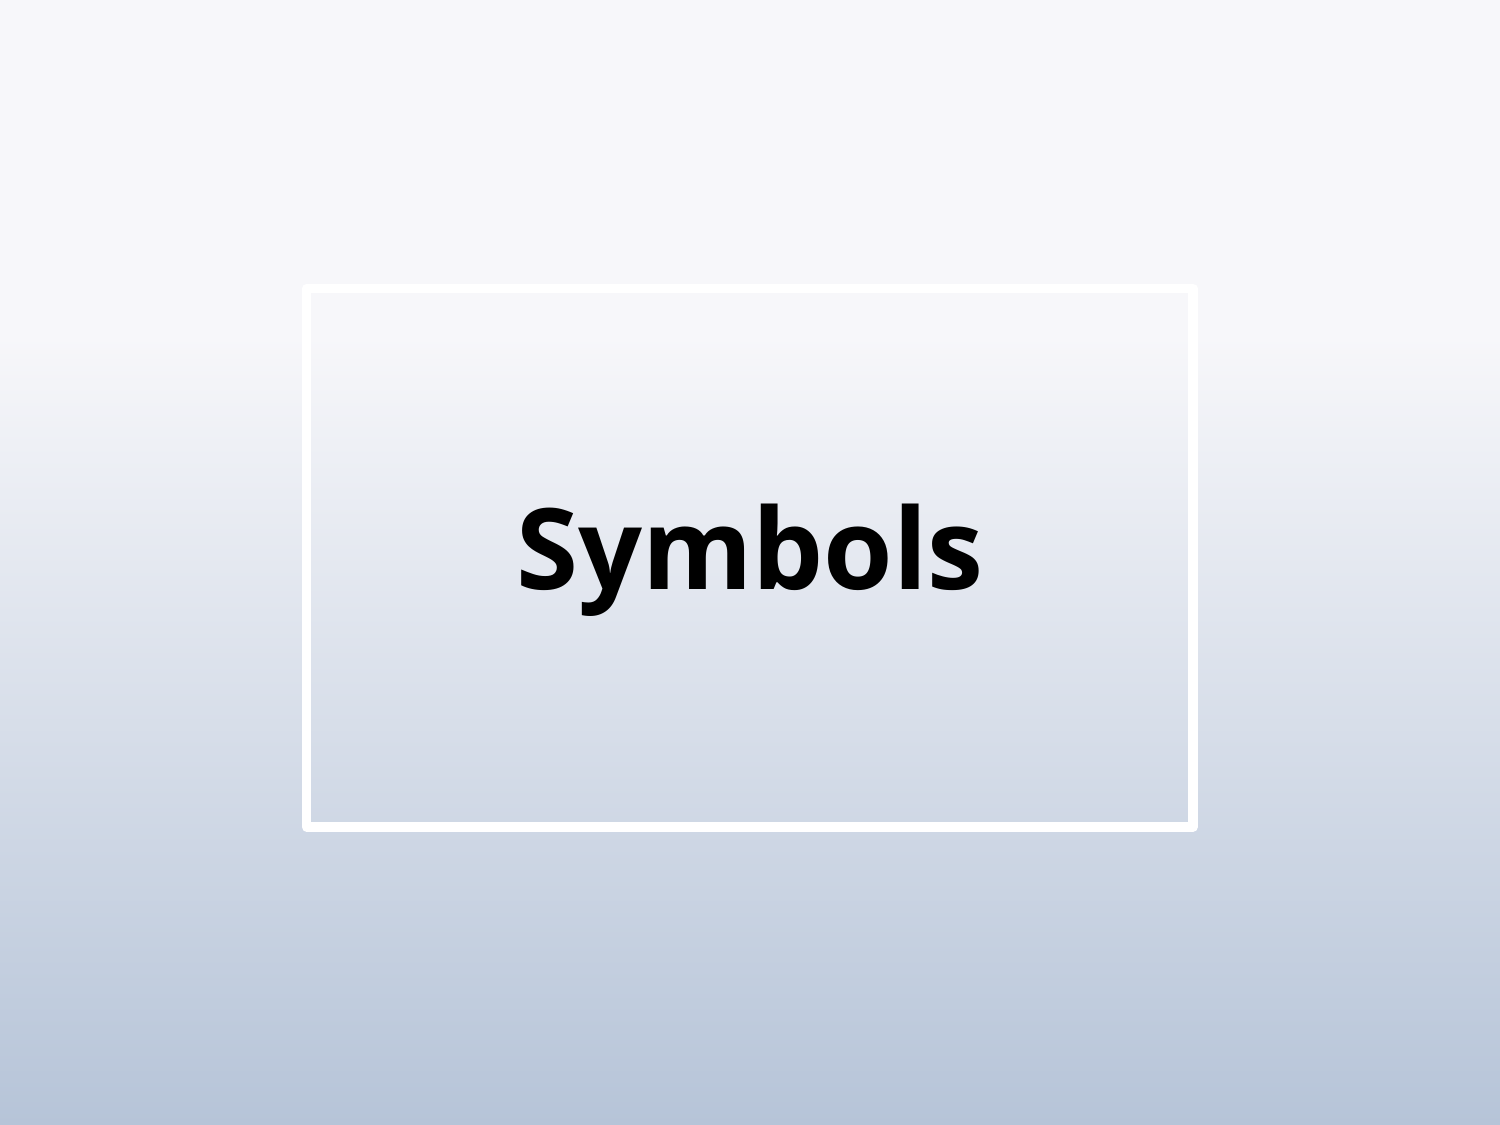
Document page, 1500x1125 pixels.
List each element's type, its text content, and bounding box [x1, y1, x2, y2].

title Symbols [302, 284, 1198, 832]
